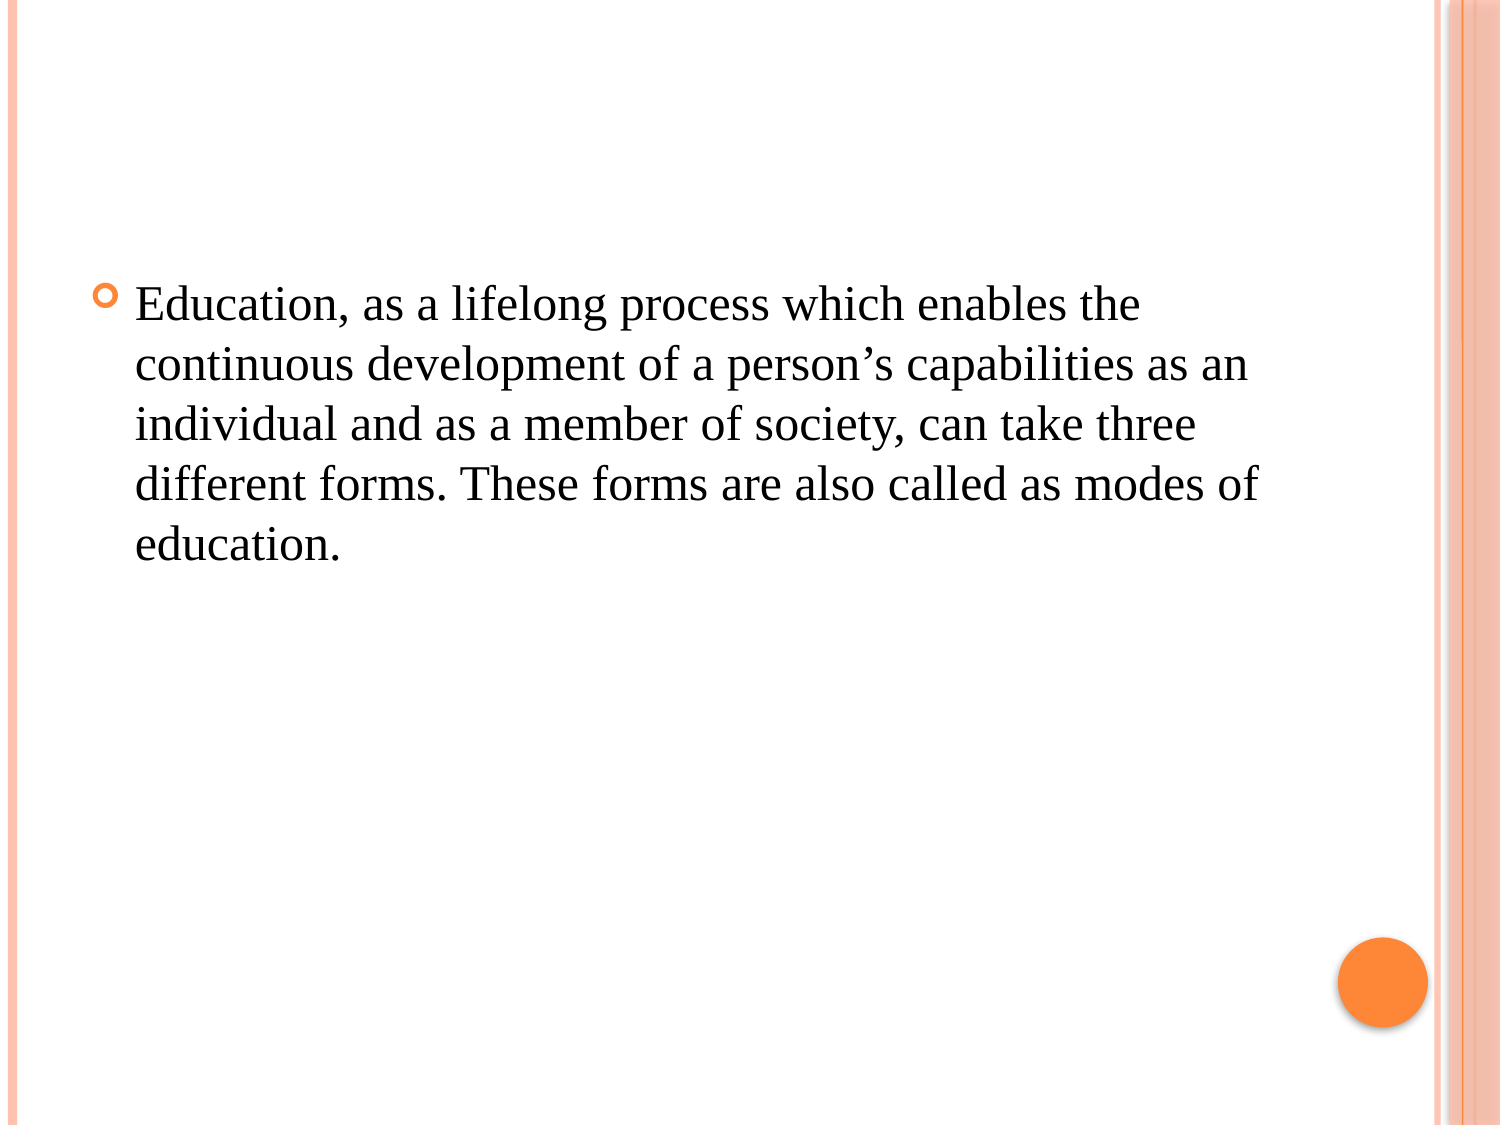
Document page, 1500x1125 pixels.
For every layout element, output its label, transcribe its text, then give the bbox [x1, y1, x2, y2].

list Education, as a lifelong process which enables the continuous development of a person’s capabilities as an individual and as a member of society, can take three different forms. These forms are also called as modes of education. [75, 262, 1300, 1062]
